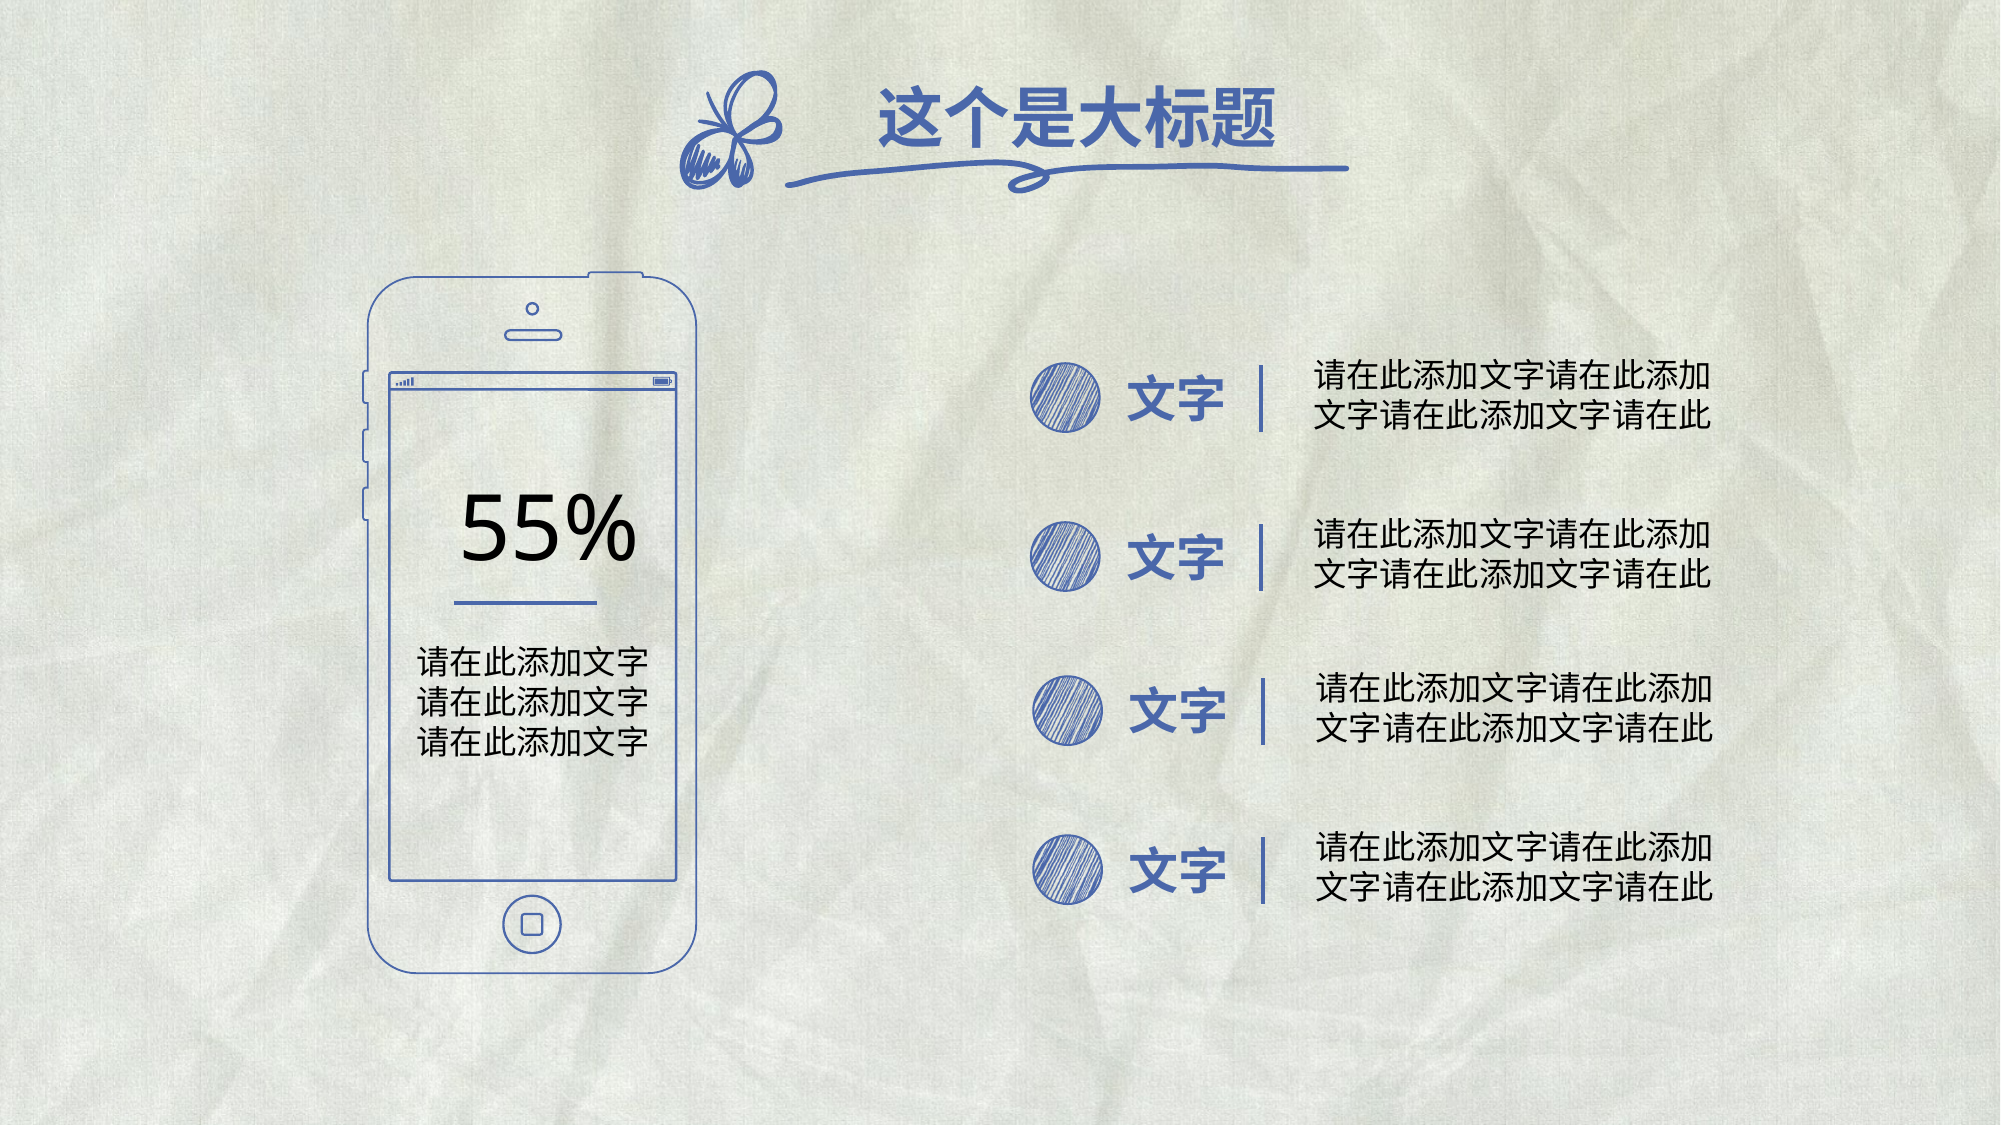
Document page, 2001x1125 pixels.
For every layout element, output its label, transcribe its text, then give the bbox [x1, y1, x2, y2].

text_box 这个是大标题 [862, 68, 1329, 163]
text_box 文字 [1113, 831, 1249, 907]
text_box [1032, 675, 1104, 747]
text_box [675, 70, 784, 195]
text_box 请在此添加文字请在此添加文字请在此添加文字请在此 [1300, 660, 1749, 755]
text_box [1032, 834, 1104, 906]
text_box 请在此添加文字请在此添加文字请在此添加文字请在此 [1298, 506, 1746, 601]
text_box 请在此添加文字请在此添加文字请在此添加文字请在此 [1298, 347, 1746, 442]
text_box [1029, 521, 1101, 592]
text_box 文字 [1111, 518, 1247, 594]
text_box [362, 271, 698, 975]
text_box 文字 [1111, 359, 1247, 435]
text_box 请在此添加文字请在此添加文字请在此添加文字请在此 [1300, 819, 1749, 914]
picture [0, 0, 2001, 1125]
text_box [784, 163, 1350, 194]
text_box [1029, 362, 1101, 433]
text_box 文字 [1113, 672, 1249, 748]
